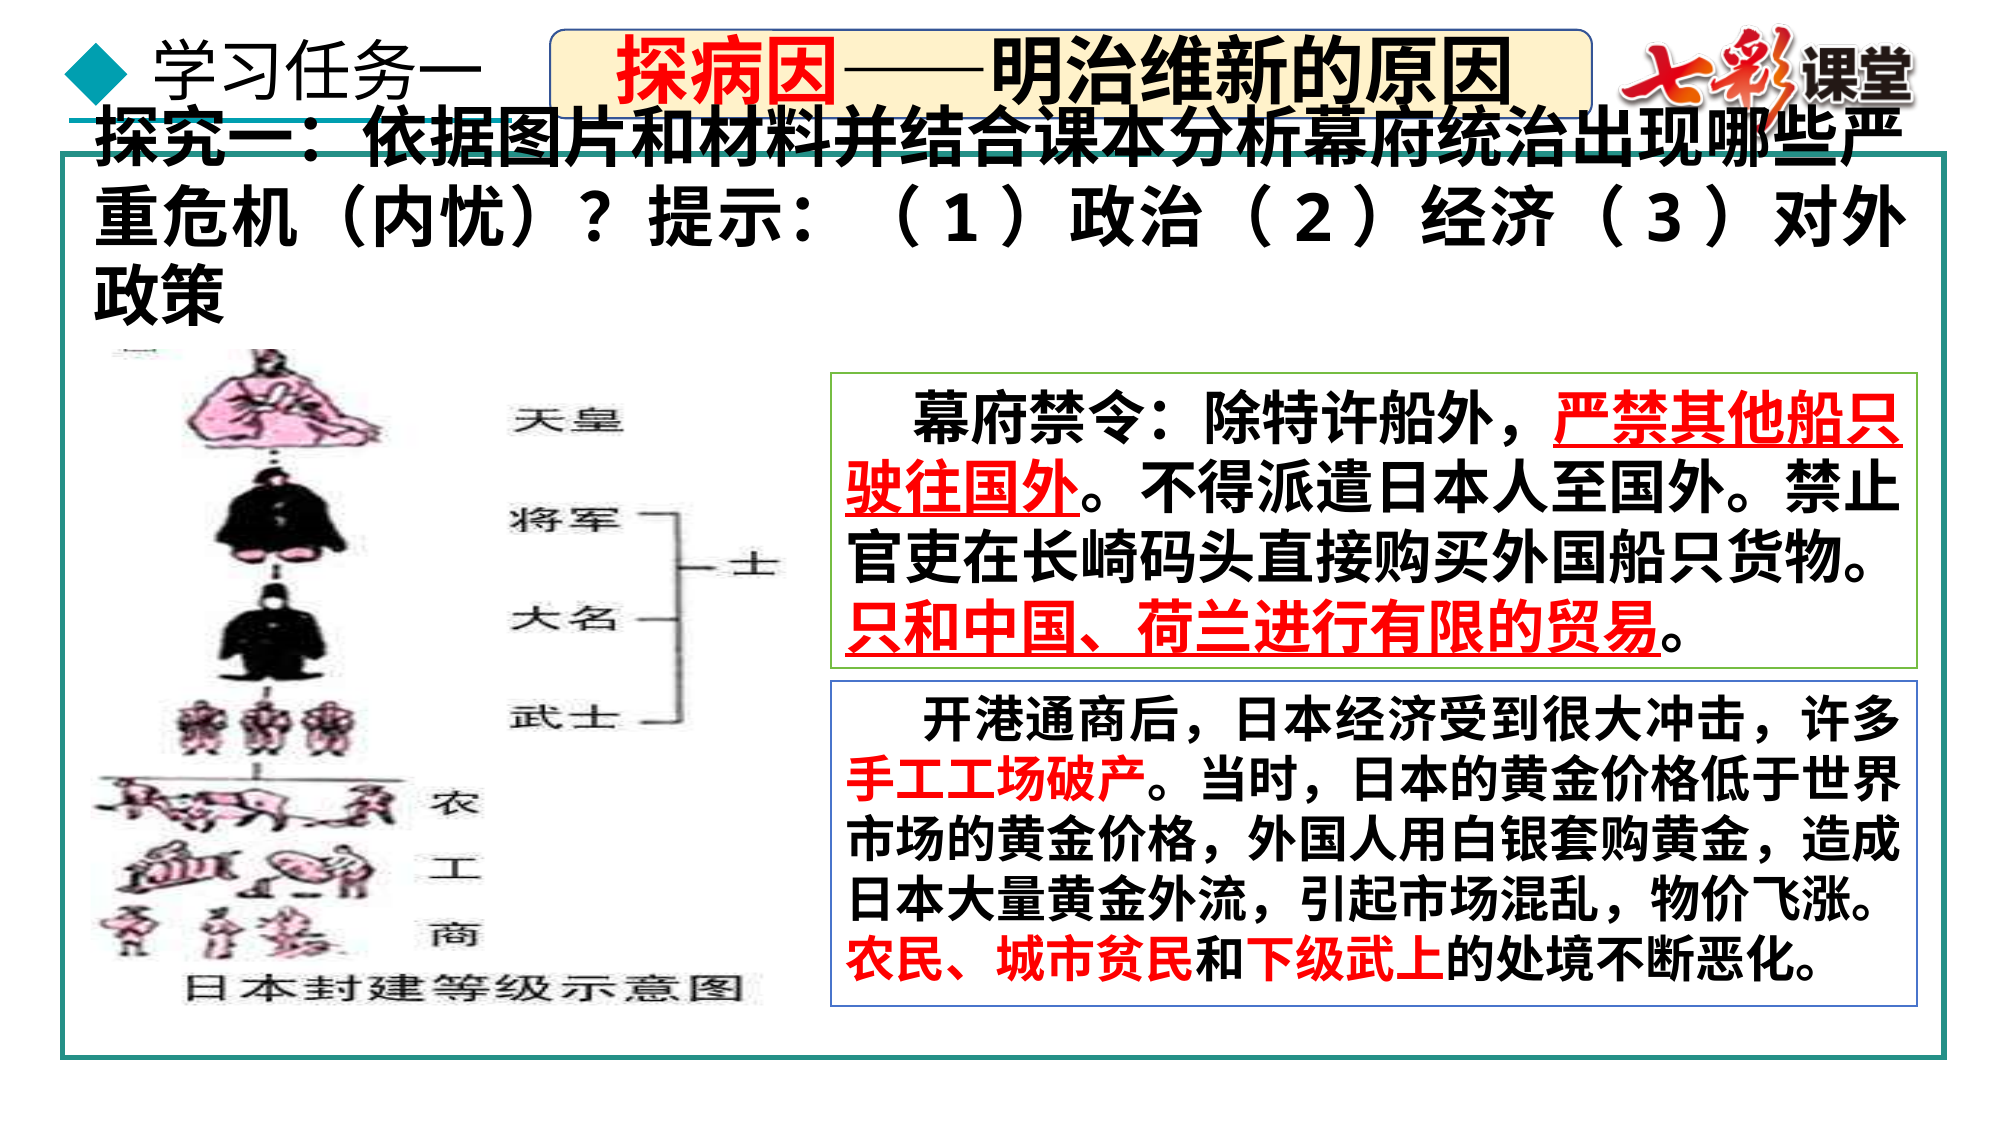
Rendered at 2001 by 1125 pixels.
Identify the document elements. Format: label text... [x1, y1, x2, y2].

text_box 探究一：依据图片和材料并结合课本分析幕府统治出现哪些严重危机（内忧）？提示：（1）政治（2）经济（3）对外政策 [78, 160, 1924, 342]
picture [1614, 19, 1923, 144]
text_box 幕府禁令：除特许船外，严禁其他船只驶往国外。不得派遣日本人至国外。禁止官吏在长崎码头直接购买外国船只货物。只和中国、荷兰进行有限的贸易。 [830, 372, 1918, 669]
text_box 开港通商后，日本经济受到很大冲击，许多手工工场破产。当时，日本的黄金价格低于世界市场的黄金价格，外国人用白银套购黄金，造成日本大量黄金外流，引起市场混乱，物价飞涨。农民、城市贫民和下级武上的处境不断恶化。 [830, 680, 1918, 1007]
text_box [549, 15, 1593, 123]
picture [89, 348, 816, 1023]
